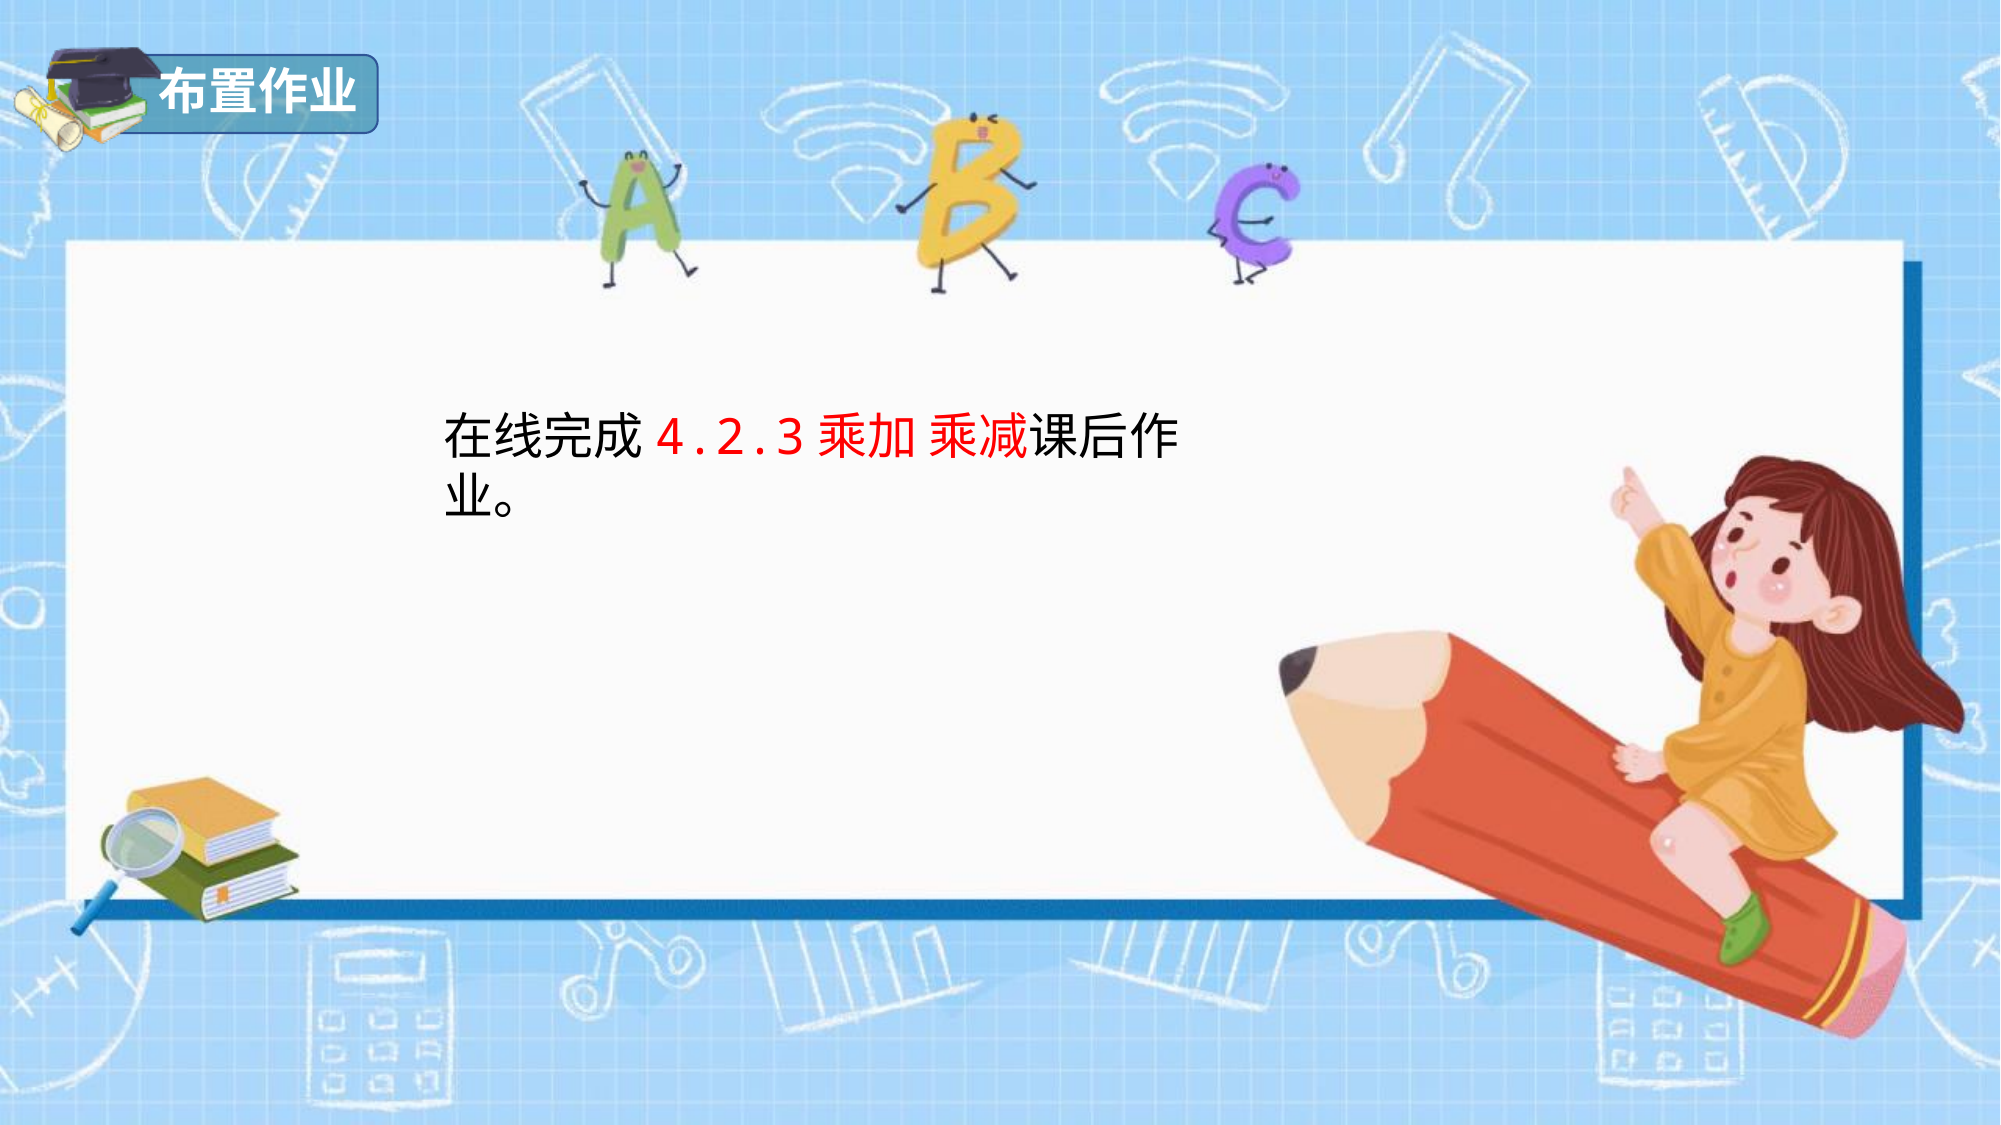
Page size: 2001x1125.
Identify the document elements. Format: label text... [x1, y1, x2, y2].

picture [0, 0, 2001, 1125]
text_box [0, 2, 378, 183]
text_box 在线完成4.2.3乘加 乘减课后作业。 [314, 390, 1251, 454]
